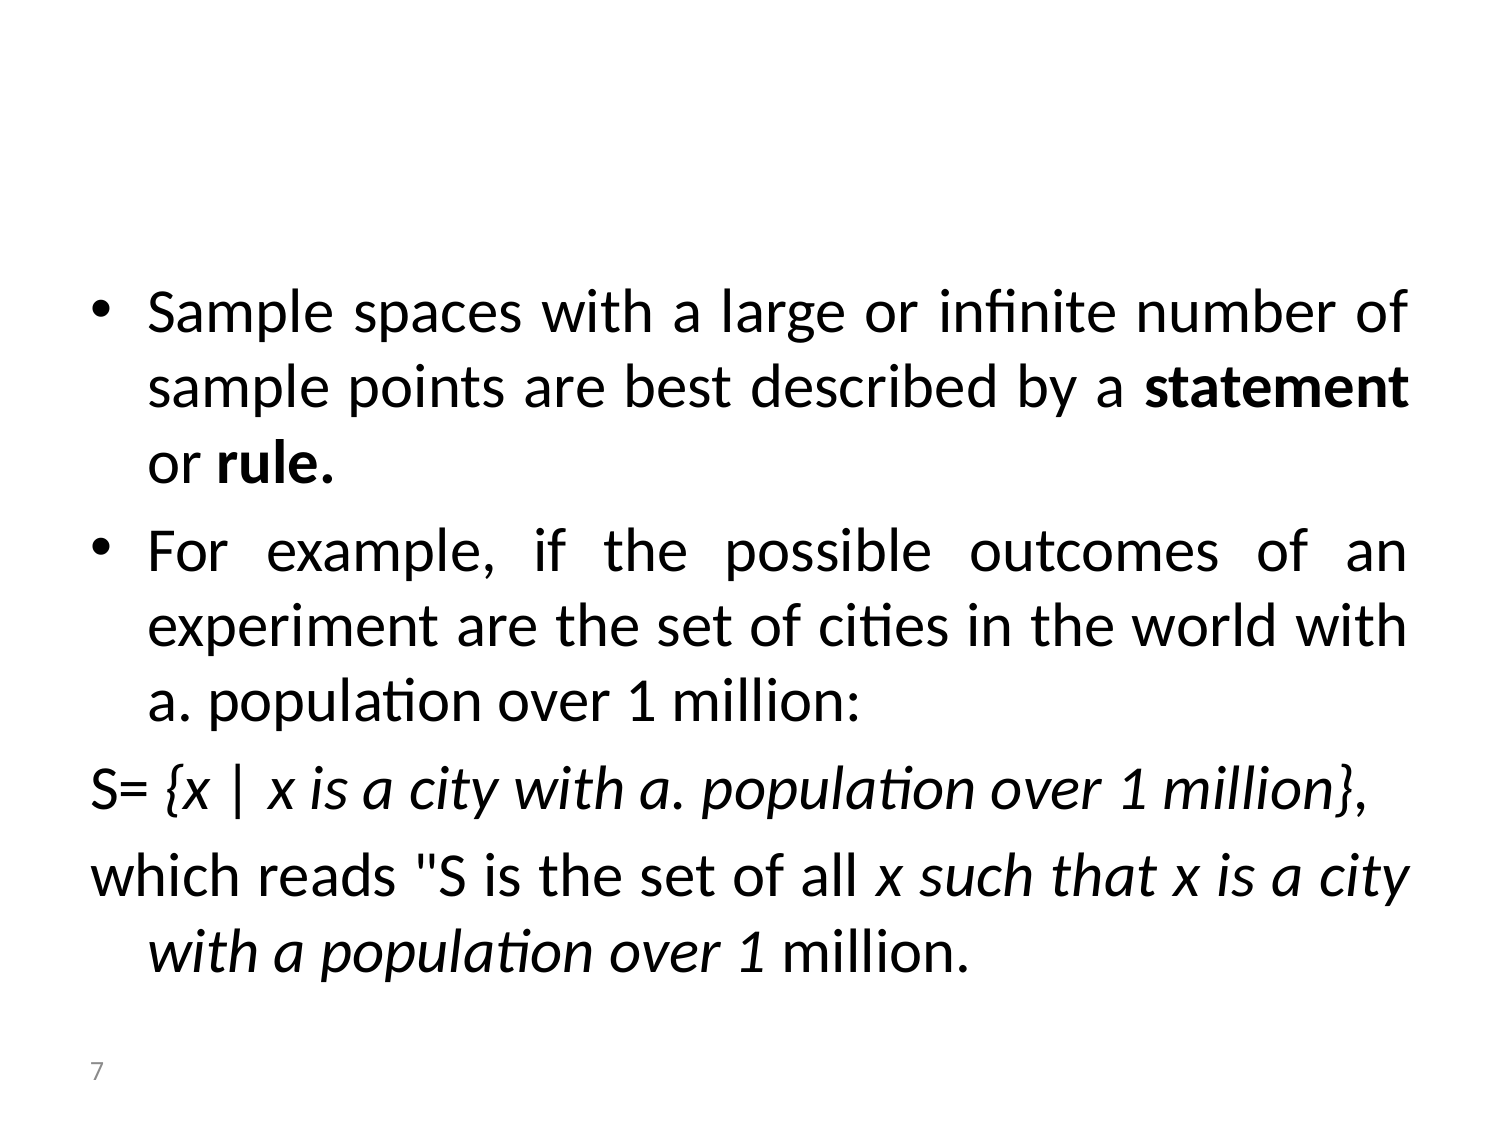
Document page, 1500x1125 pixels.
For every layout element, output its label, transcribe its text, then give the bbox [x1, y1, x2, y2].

list Sample spaces with a large or infinite number of sample points are best described by a statement or rule. For example, if the possible outcomes of an experiment are the set of cities in the world with a. population over 1 million: S= {x | x is a city with a. population over 1 million}, which reads "S is the set of all x such that x is a city with a population over 1 million. [75, 262, 1425, 1005]
slide_number 7 [75, 1042, 425, 1103]
